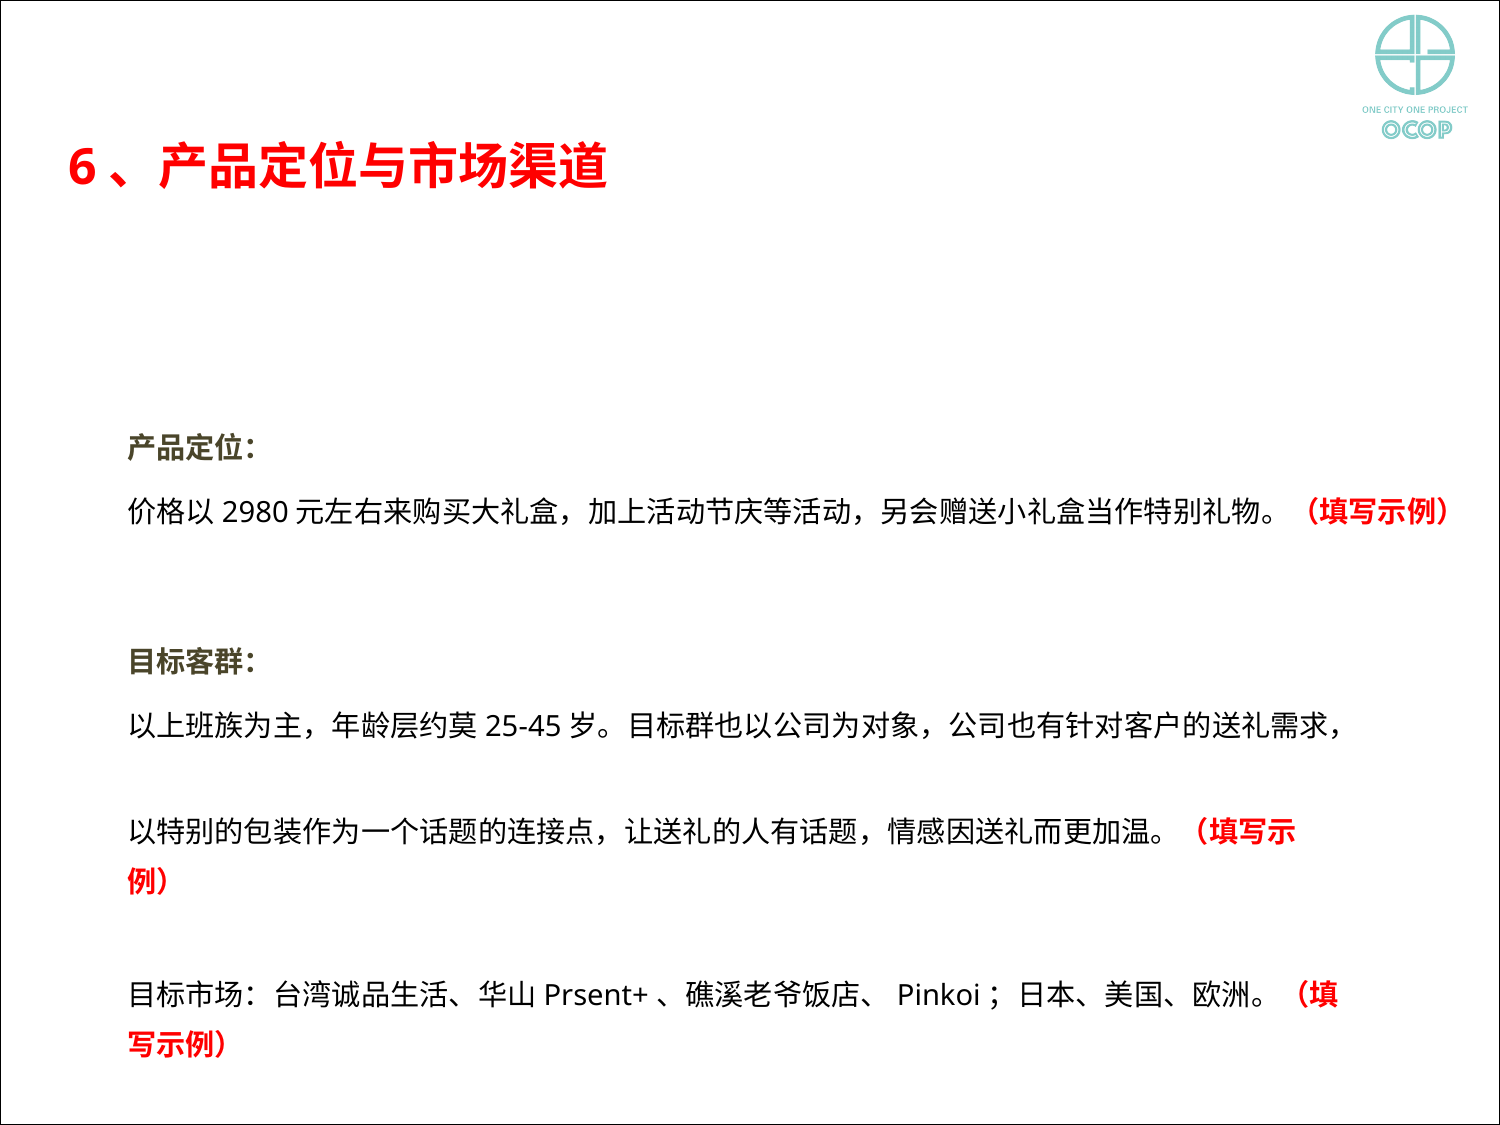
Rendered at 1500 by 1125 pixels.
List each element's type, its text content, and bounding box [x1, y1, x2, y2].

text_box 6、产品定位与市场渠道 产品定位： 价格以2980元左右来购买⼤礼盒，加上活动节庆等活动，另会赠送⼩礼盒当作特别礼物。（填写示例） ⽬标客群： 以上班族为主，年龄层约莫25-45岁。⽬标群也以公司为对象，公司也有针对客⼾的送礼需求， 以特别的包装作为⼀个话题的连接点，让送礼的⼈有话题，情感因送礼⽽更加温。（填写示例） ⽬标市场：台湾诚品⽣活、华⼭Prsent+、礁溪老爷饭店、Pinkoi；⽇本、美国、欧洲。（填写示例） [0, 0, 1500, 1125]
picture [1331, 0, 1500, 175]
